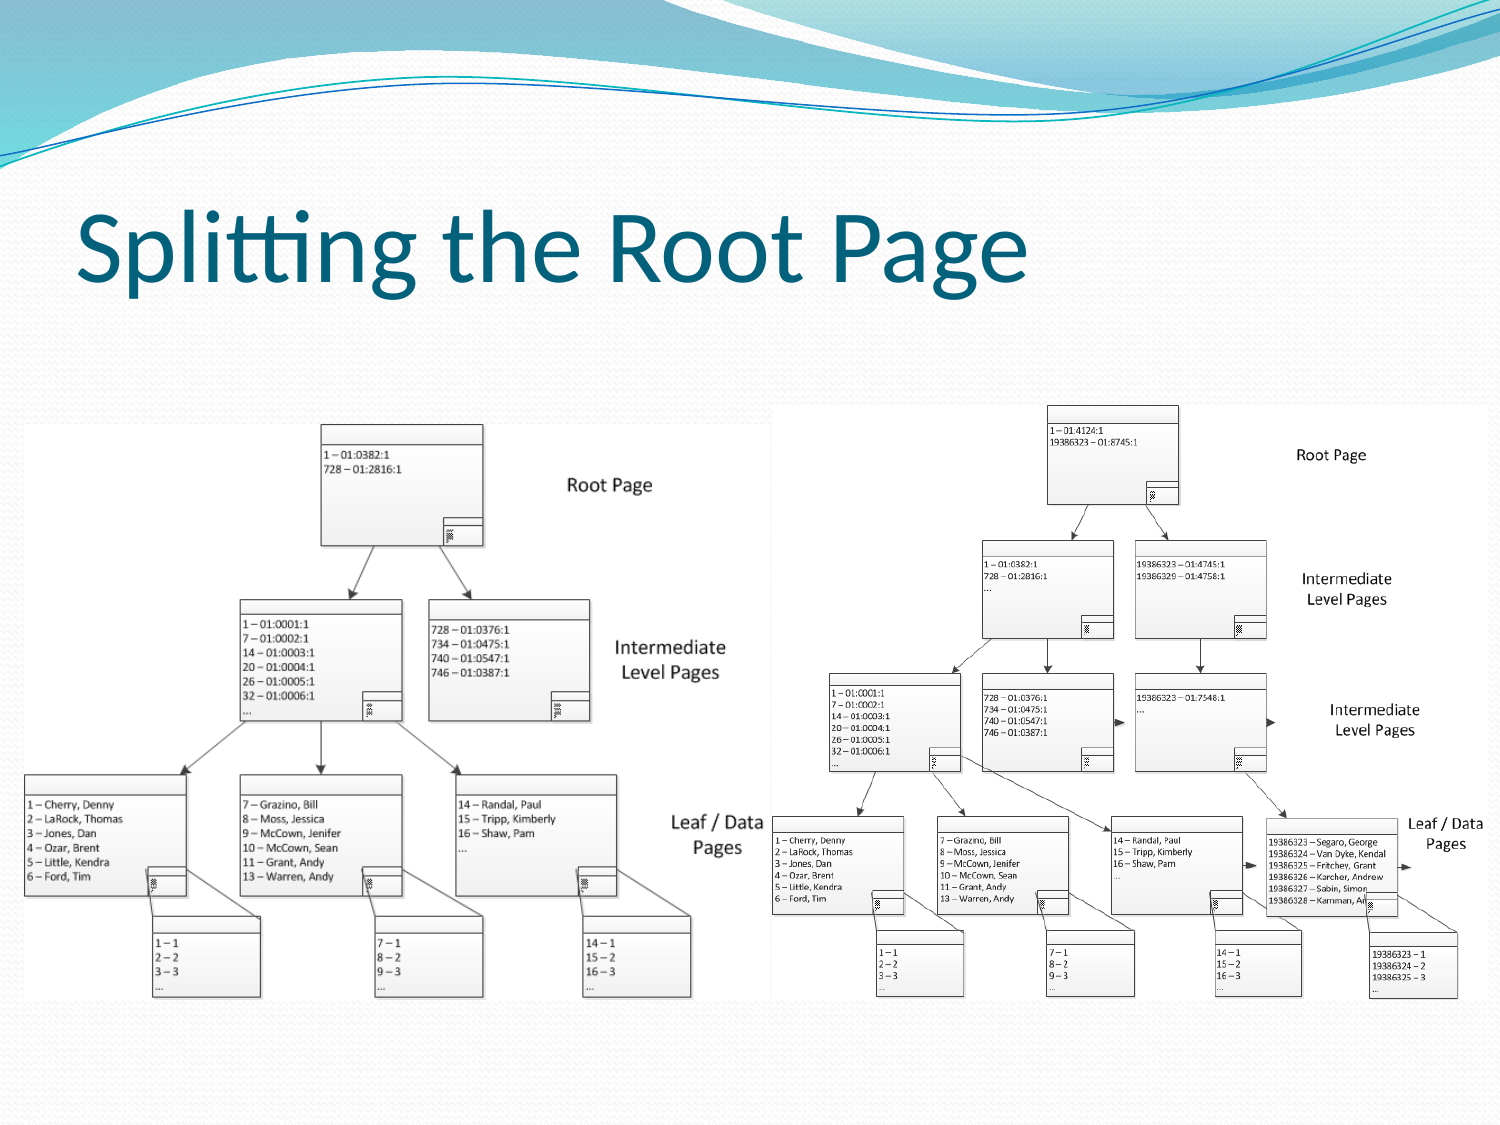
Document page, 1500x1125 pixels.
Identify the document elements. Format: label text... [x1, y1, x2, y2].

picture [772, 405, 1488, 1001]
picture [24, 424, 767, 1001]
title Splitting the Root Page [75, 115, 1425, 303]
